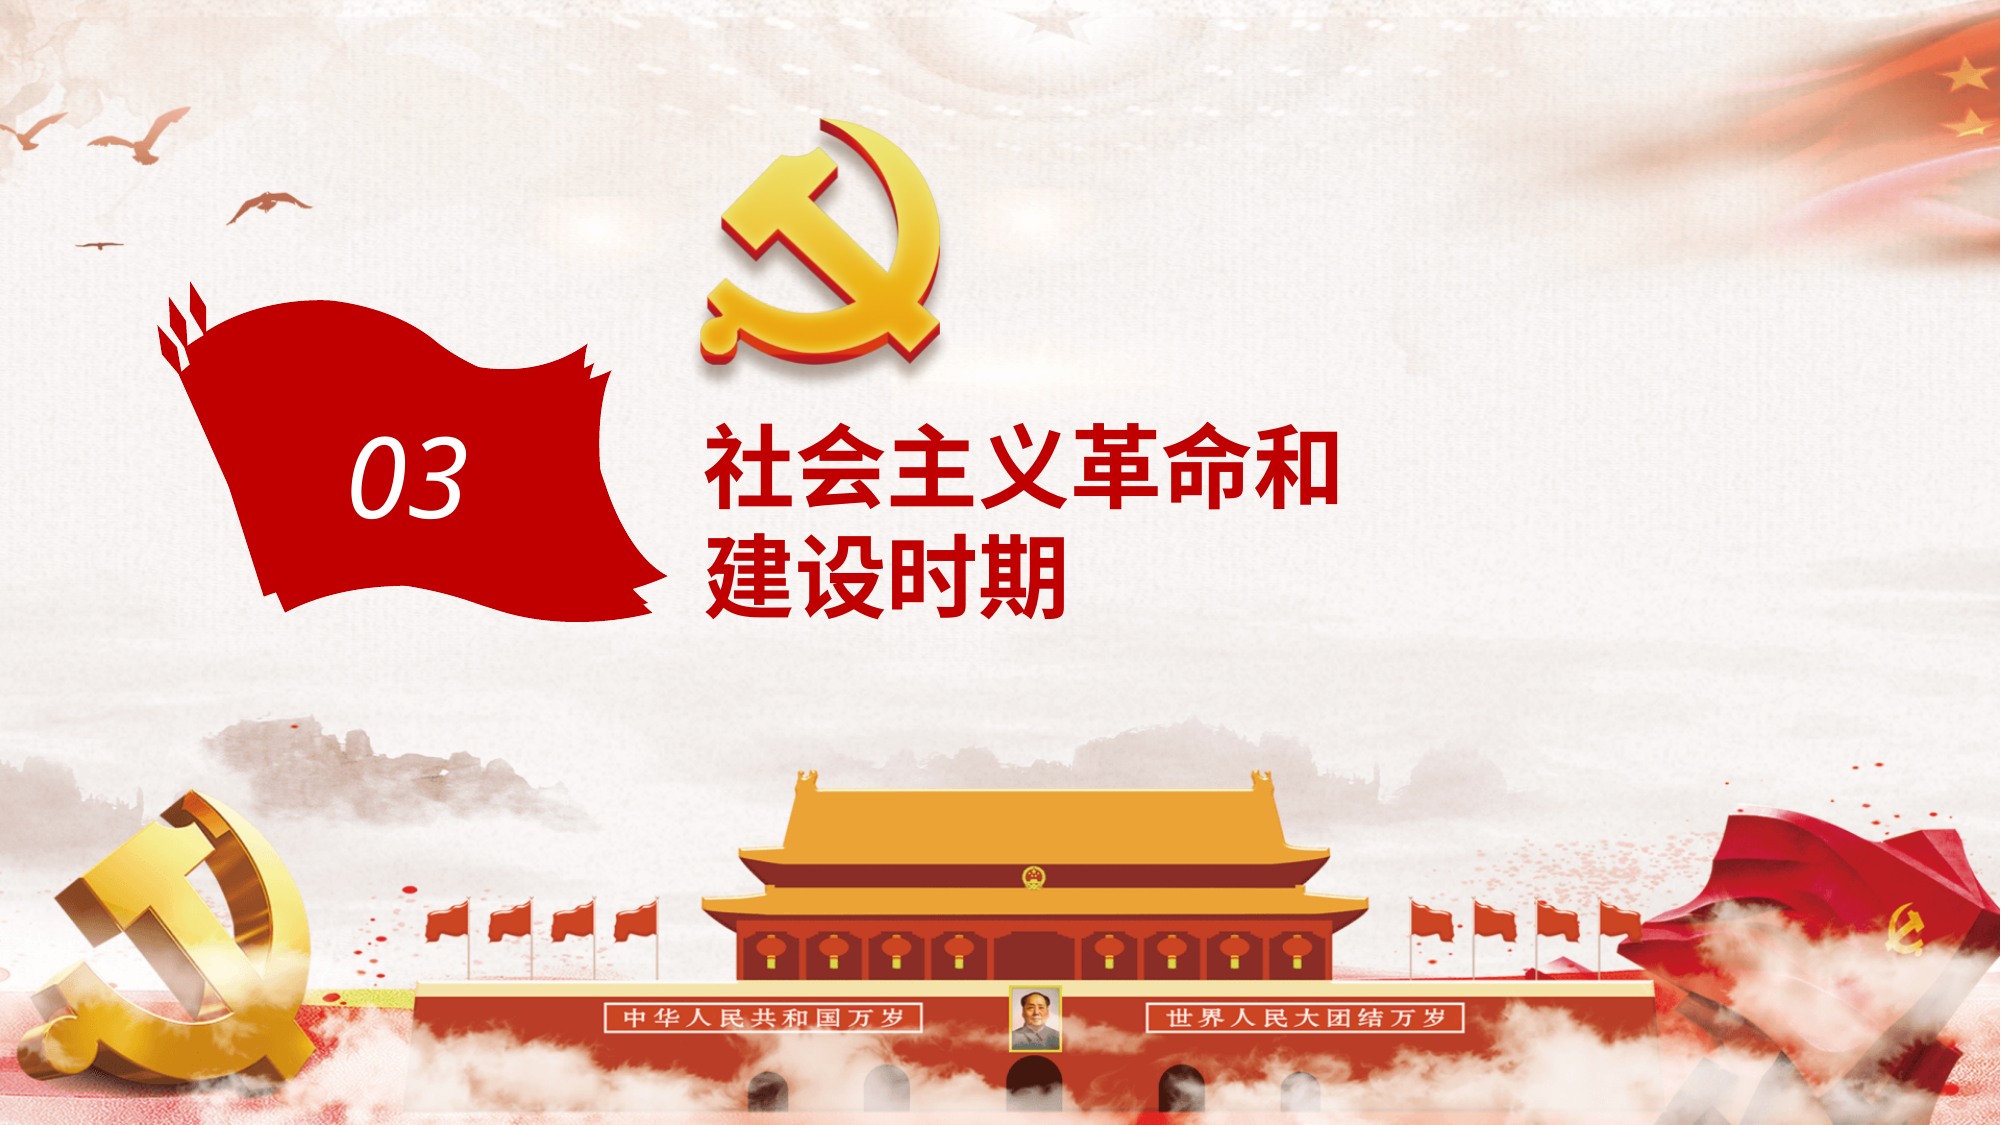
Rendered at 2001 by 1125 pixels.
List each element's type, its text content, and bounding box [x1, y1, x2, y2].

text_box 社会主义革命和建设时期 [688, 391, 1433, 649]
picture [0, 0, 2000, 1125]
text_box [158, 308, 668, 625]
